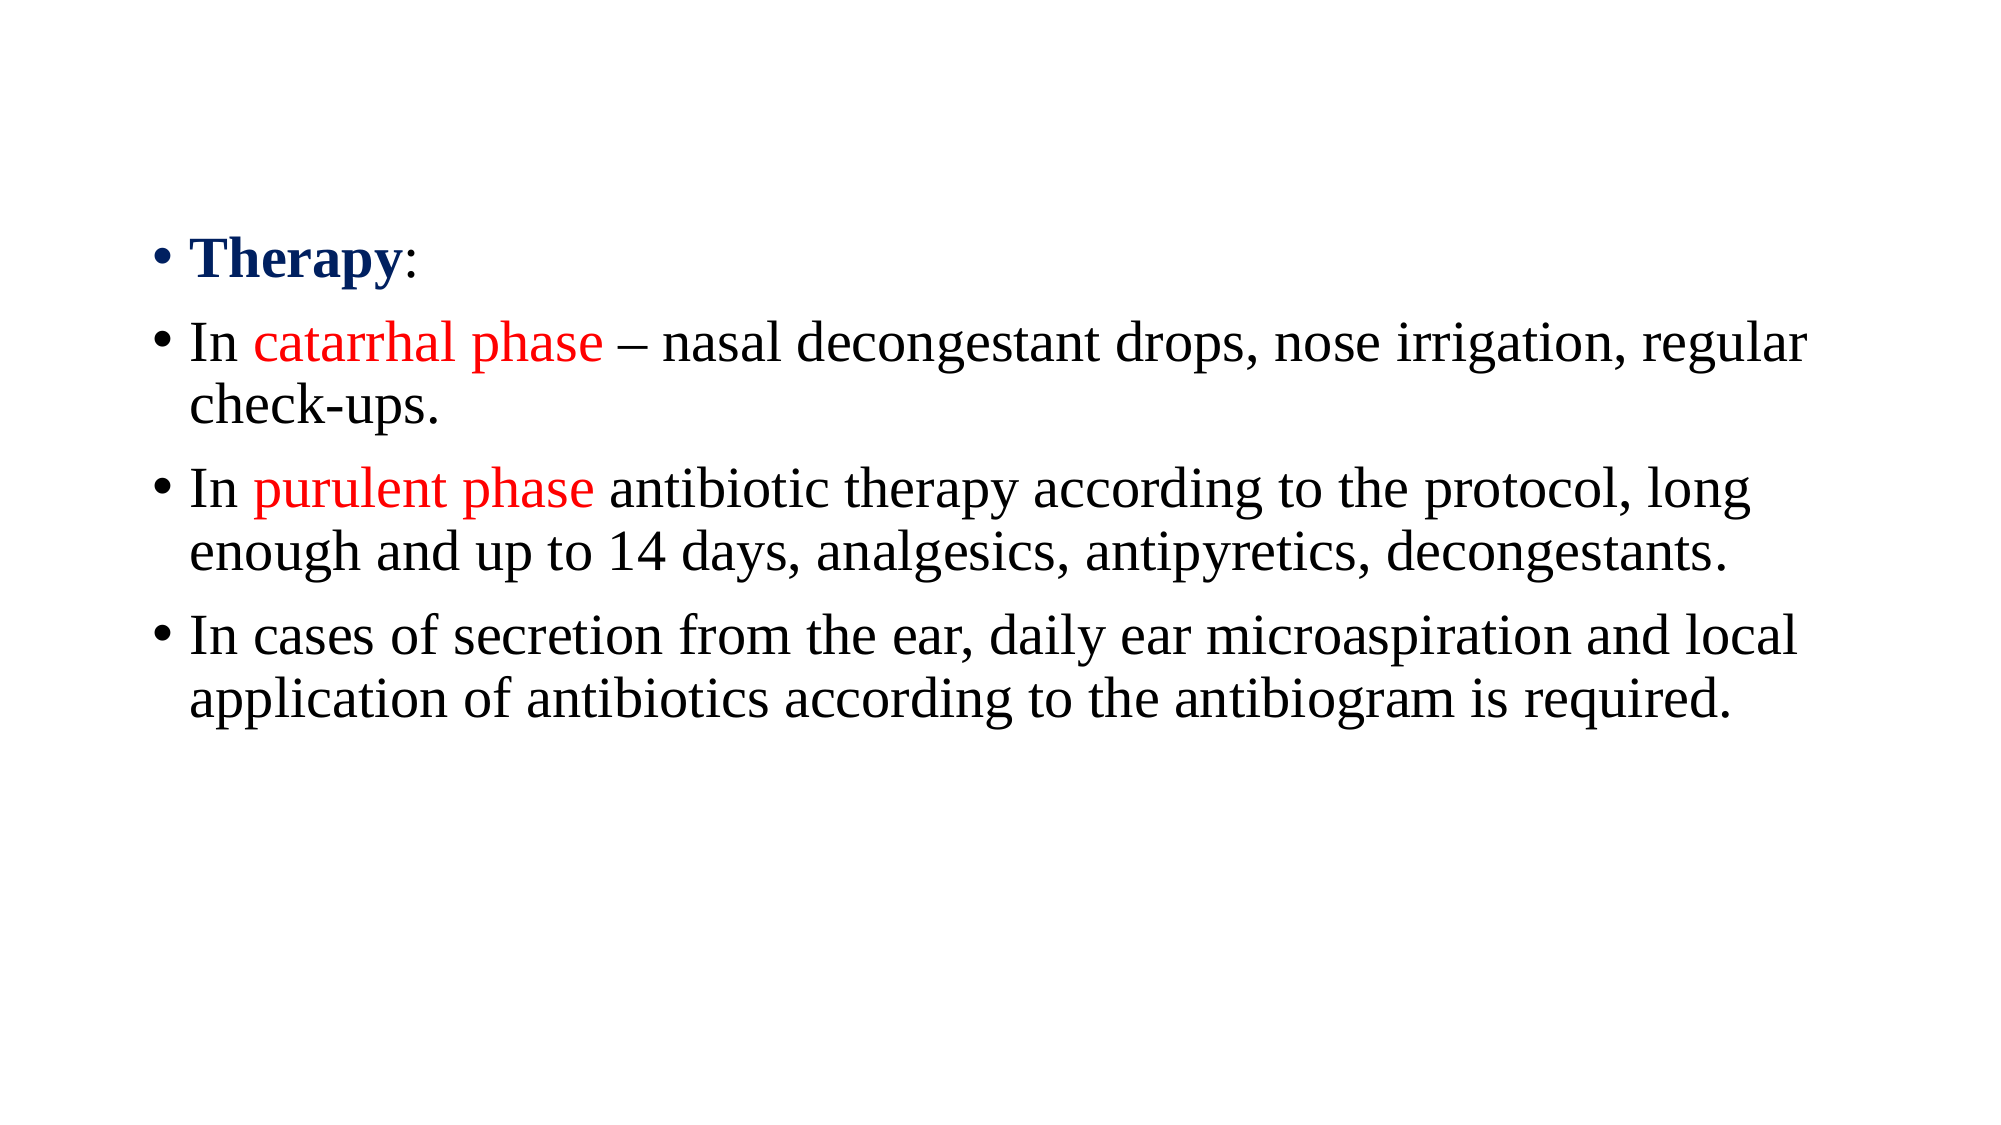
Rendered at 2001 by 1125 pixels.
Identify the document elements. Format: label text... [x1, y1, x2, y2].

list Therapy: In catarrhal phase – nasal decongestant drops, nose irrigation, regular check-ups. In purulent phase antibiotic therapy according to the protocol, long enough and up to 14 days, analgesics, antipyretics, decongestants. In cases of secretion from the ear, daily ear microaspiration and local application of antibiotics according to the antibiogram is required. [137, 219, 1863, 934]
